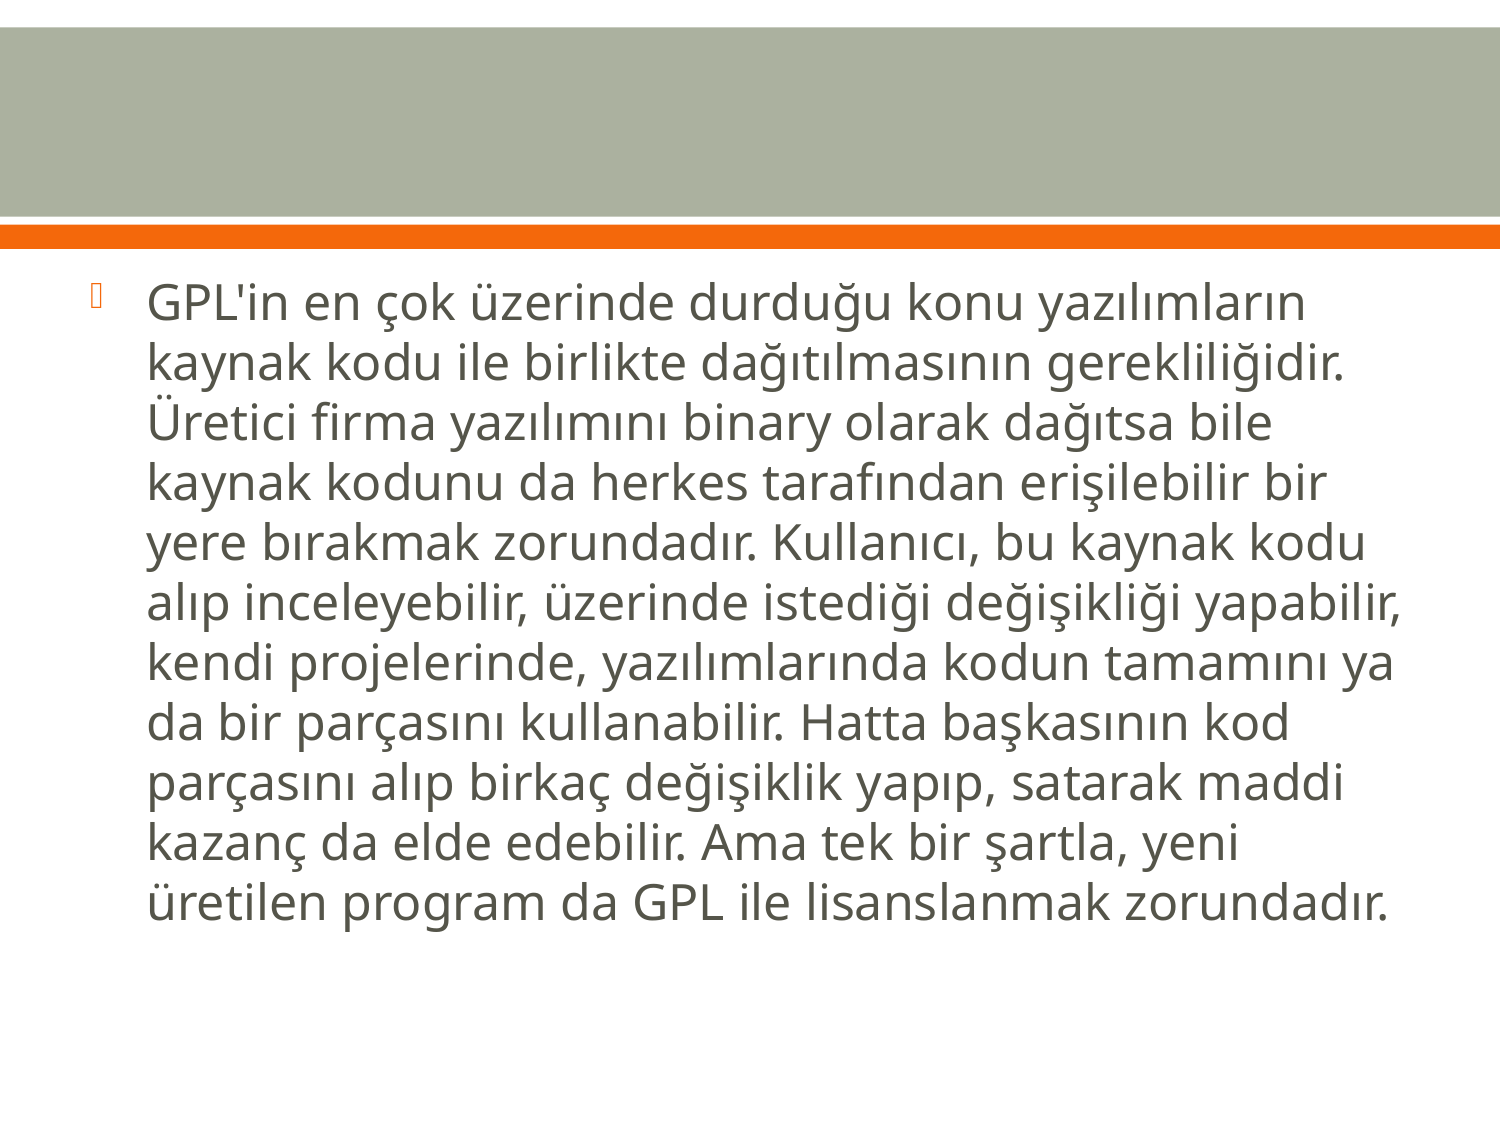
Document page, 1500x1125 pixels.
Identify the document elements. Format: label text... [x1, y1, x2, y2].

list GPL'in en çok üzerinde durduğu konu yazılımların kaynak kodu ile birlikte dağıtılmasının gerekliliğidir. Üretici firma yazılımını binary olarak dağıtsa bile kaynak kodunu da herkes tarafından erişilebilir bir yere bırakmak zorundadır. Kullanıcı, bu kaynak kodu alıp inceleyebilir, üzerinde istediği değişikliği yapabilir, kendi projelerinde, yazılımlarında kodun tamamını ya da bir parçasını kullanabilir. Hatta başkasının kod parçasını alıp birkaç değişiklik yapıp, satarak maddi kazanç da elde edebilir. Ama tek bir şartla, yeni üretilen program da GPL ile lisanslanmak zorundadır. [75, 262, 1425, 1005]
